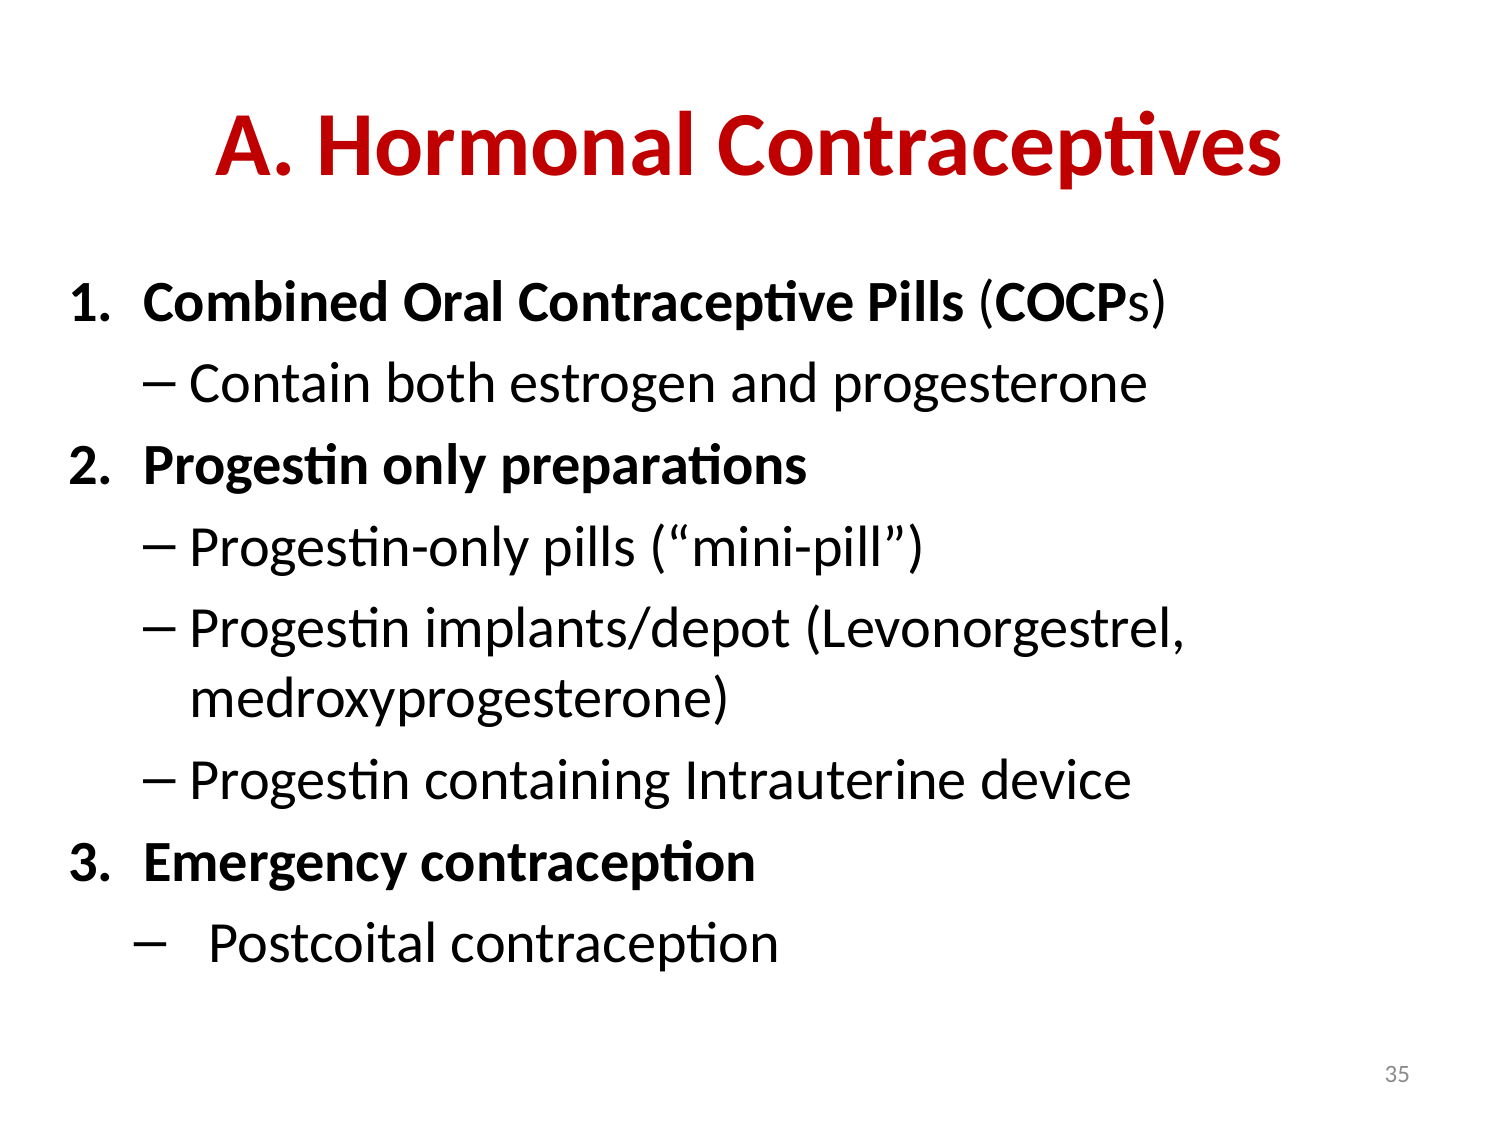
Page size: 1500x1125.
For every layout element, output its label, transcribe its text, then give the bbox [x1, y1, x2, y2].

list Combined Oral Contraceptive Pills (COCPs) Contain both estrogen and progesterone Progestin only preparations Progestin-only pills (“mini-pill”) Progestin implants/depot (Levonorgestrel, medroxyprogesterone) Progestin containing Intrauterine device Emergency contraception Postcoital contraception [53, 255, 1452, 1043]
slide_number 35 [1074, 1043, 1425, 1103]
title A. Hormonal Contraceptives [75, 45, 1425, 233]
